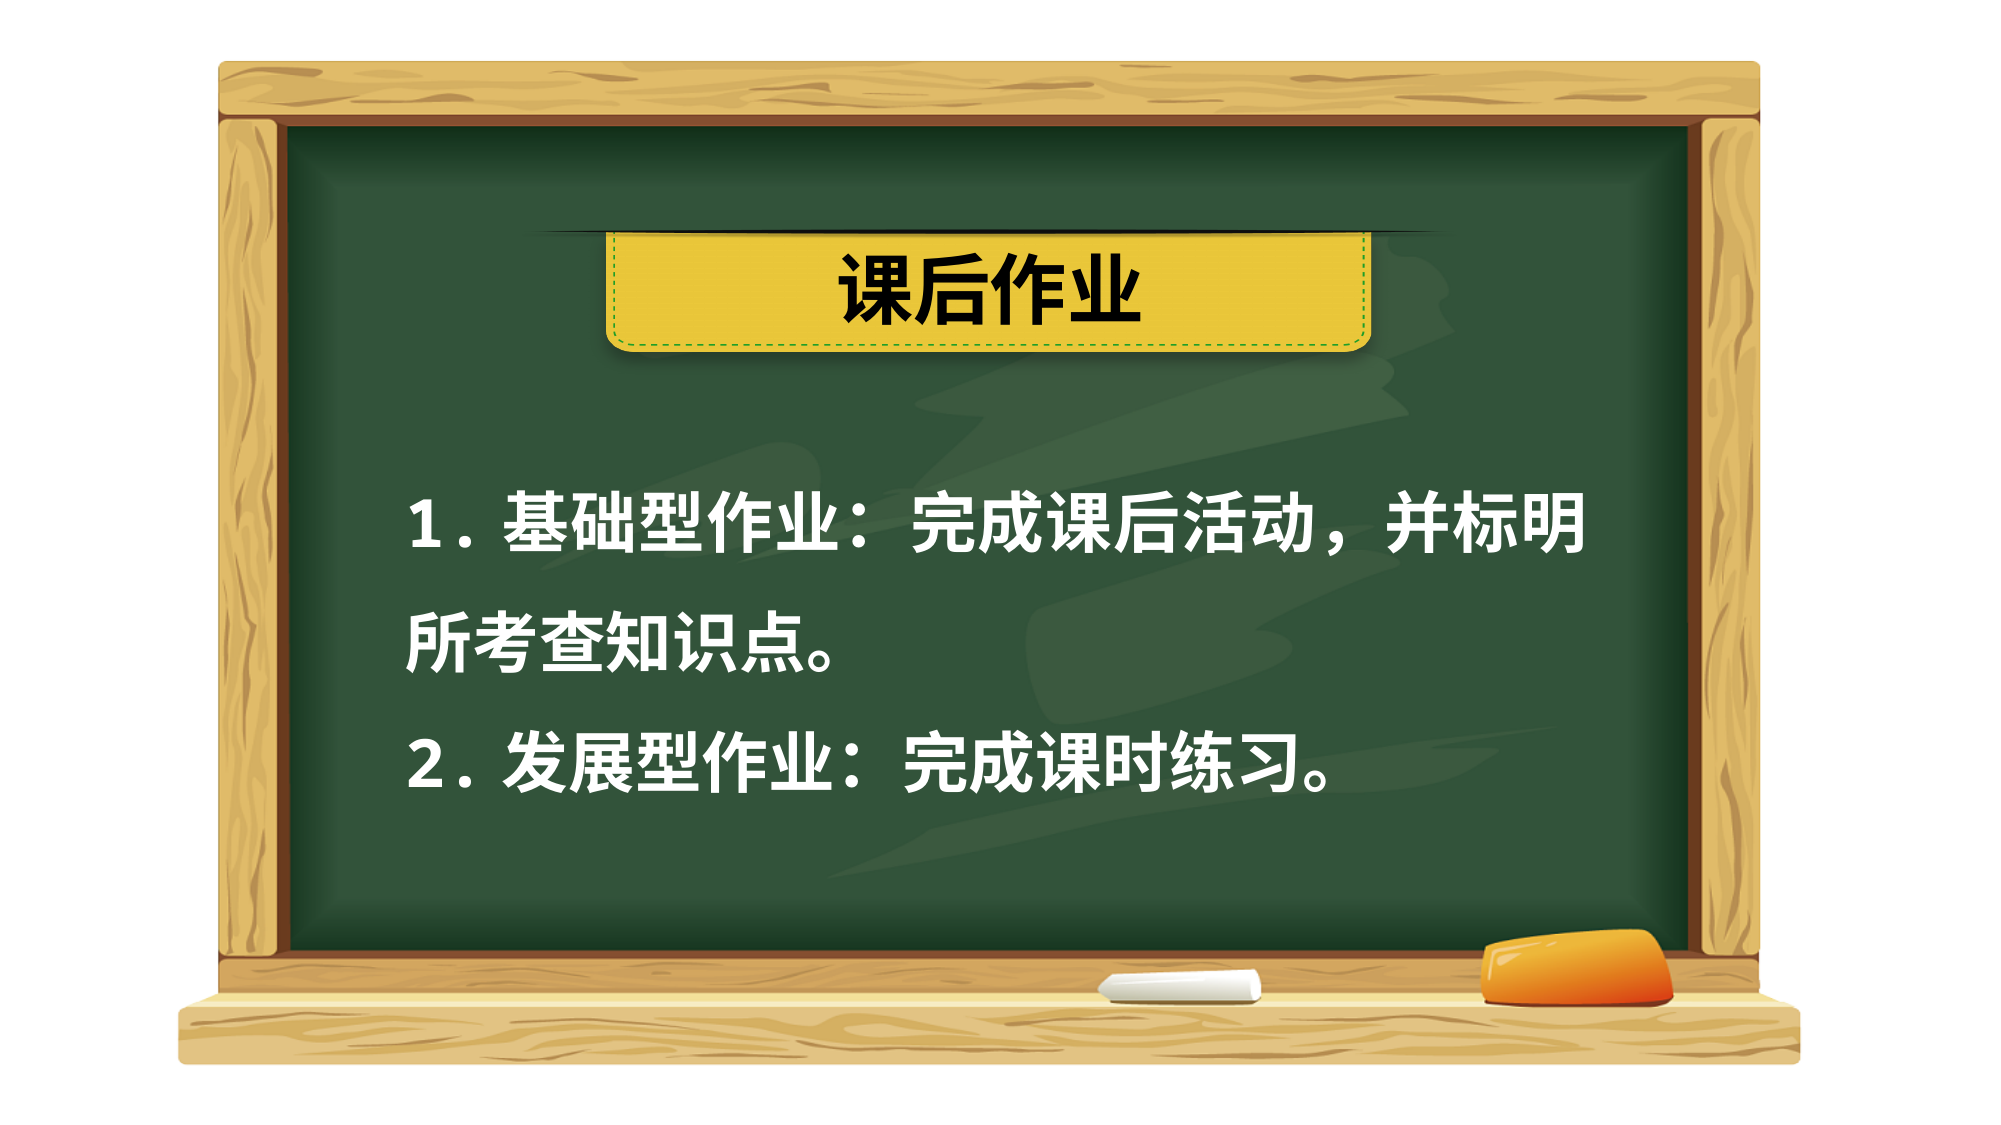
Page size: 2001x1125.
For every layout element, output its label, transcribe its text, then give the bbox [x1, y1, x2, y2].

picture [103, 52, 1876, 1092]
text_box 1.基础型作业：完成课后活动，并标明所考查知识点。 2.发展型作业：完成课时练习。 [385, 430, 1608, 841]
